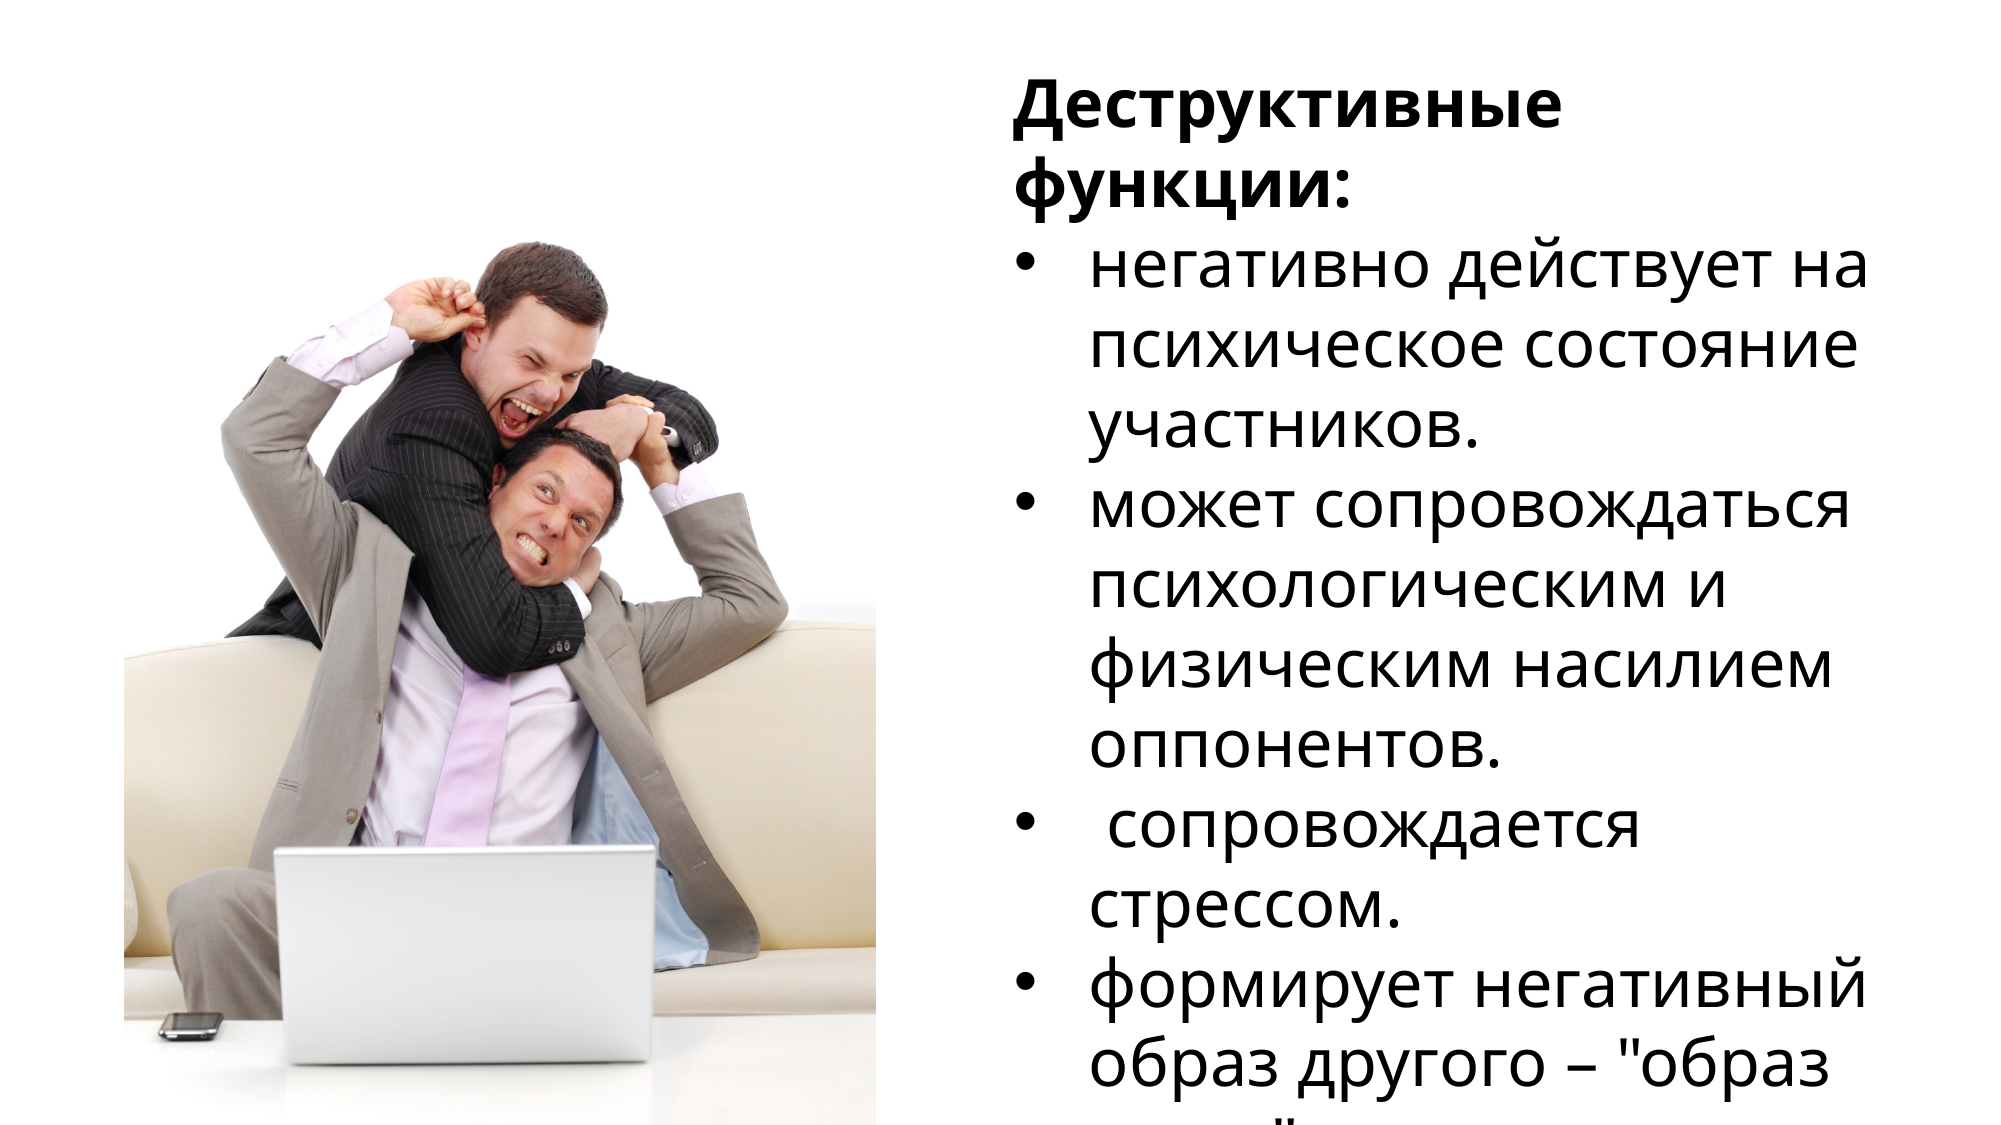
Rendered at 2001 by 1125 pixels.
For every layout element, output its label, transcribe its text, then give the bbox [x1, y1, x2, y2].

picture [123, 0, 877, 1125]
text_box Деструктивные функции: негативно действует на психическое состояние участников. может сопровождаться психологическим и физическим насилием оппонентов. сопровождается стрессом. формирует негативный образ другого – "образ врага". [999, 53, 1926, 1125]
